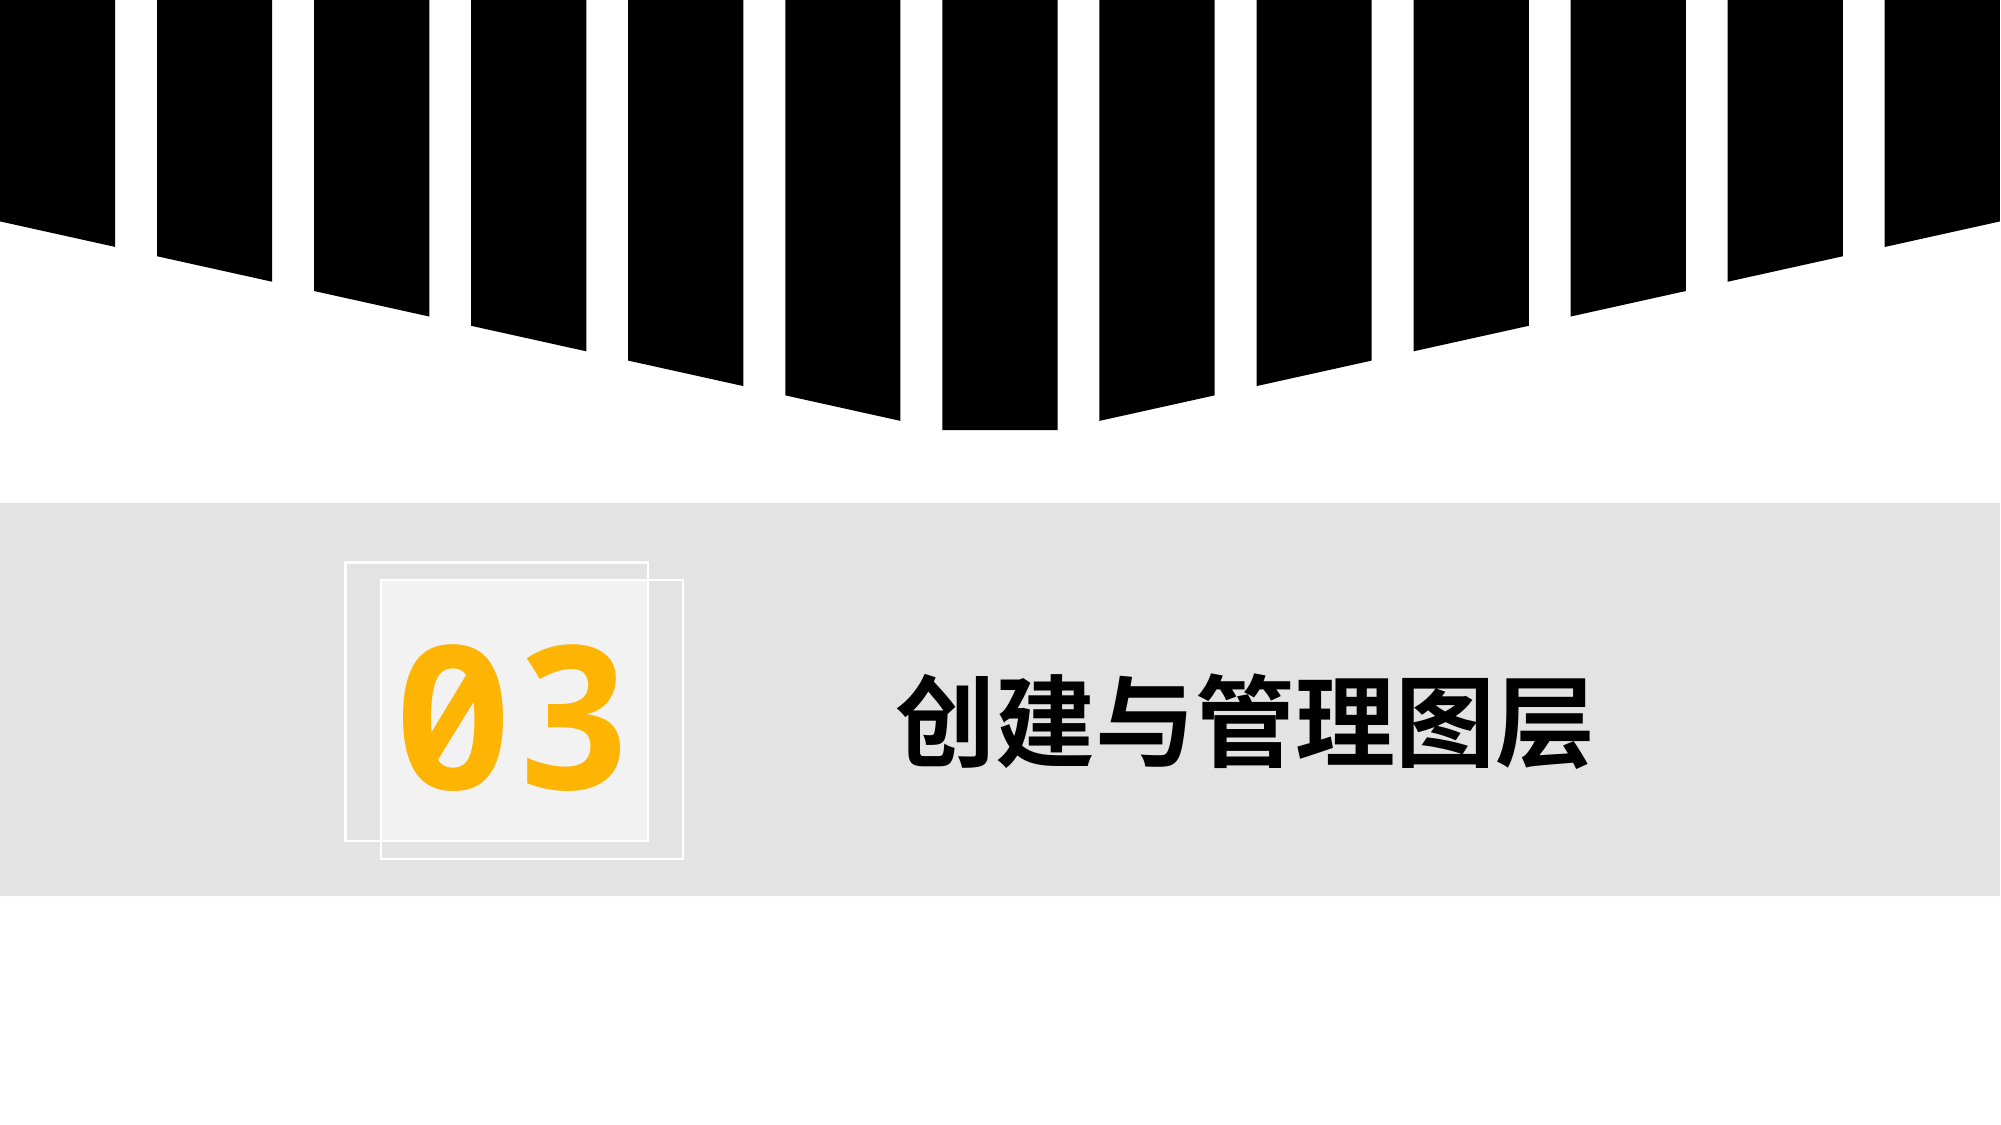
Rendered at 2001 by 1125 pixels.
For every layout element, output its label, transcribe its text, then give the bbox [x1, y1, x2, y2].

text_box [345, 562, 684, 860]
text_box 创建与管理图层 [880, 651, 1611, 787]
